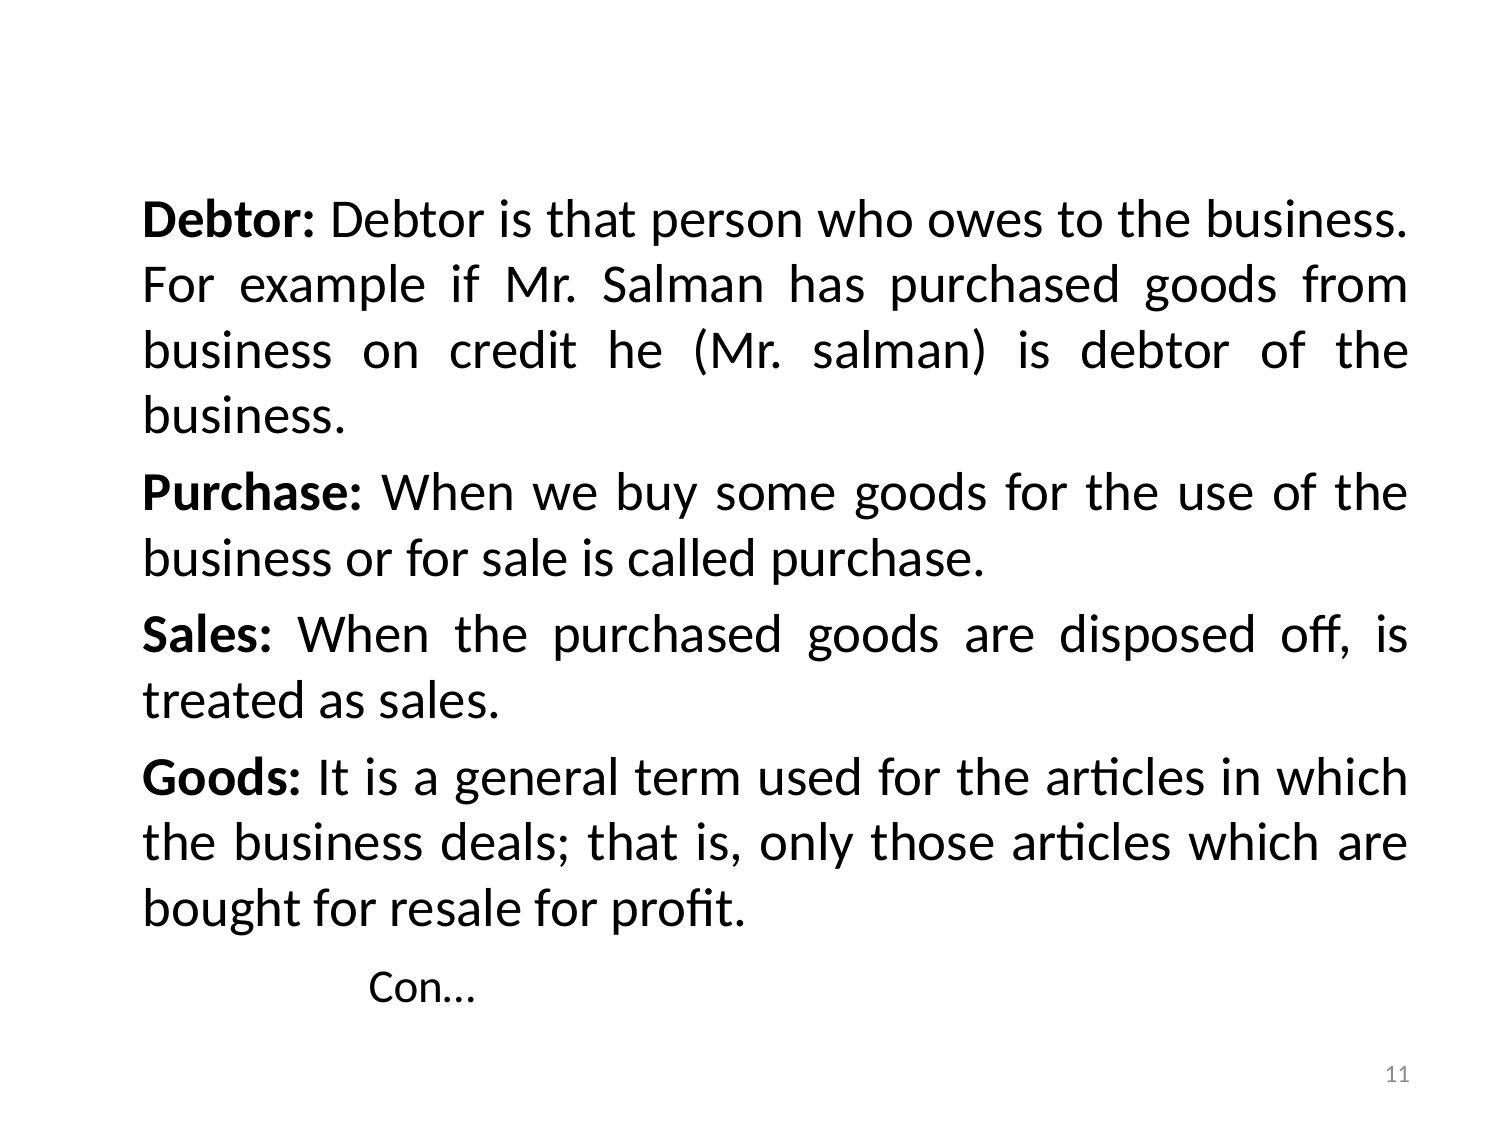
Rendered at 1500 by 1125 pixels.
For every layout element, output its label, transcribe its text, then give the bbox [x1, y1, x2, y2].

slide_number 11 [1074, 1042, 1425, 1103]
list Debtor: Debtor is that person who owes to the business. For example if Mr. Salman has purchased goods from business on credit he (Mr. salman) is debtor of the business. Purchase: When we buy some goods for the use of the business or for sale is called purchase. Sales: When the purchased goods are disposed off, is treated as sales. Goods: It is a general term used for the articles in which the business deals; that is, only those articles which are bought for resale for profit. Con… [75, 174, 1425, 1025]
